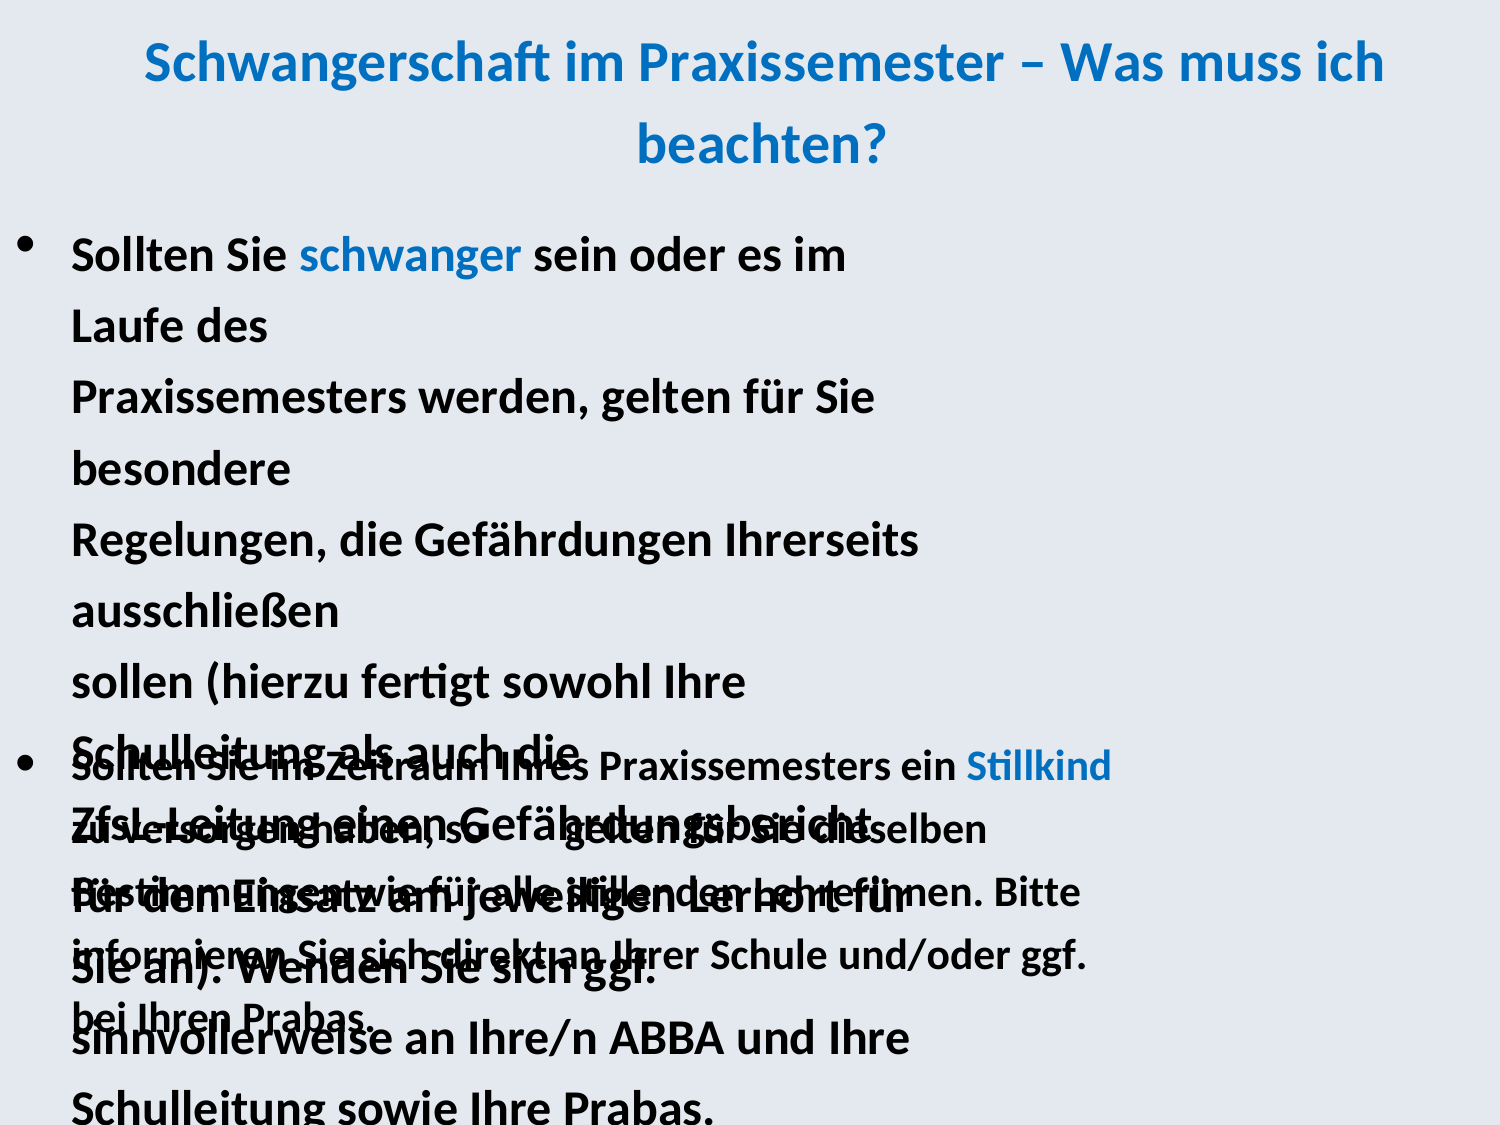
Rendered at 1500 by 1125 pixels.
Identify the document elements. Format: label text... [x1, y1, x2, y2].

text_box Bestimmungen wie für alle stillenden Lehrerinnen. Bitte informieren Sie sich direkt an Ihrer Schule und/oder ggf. bei Ihren Prabas. [69, 861, 1435, 1090]
text_box [0, 0, 1500, 1125]
text_box Schwangerschaft im Praxissemester – Was muss ich beachten? Sollten Sie schwanger sein oder es im Laufe des Praxissemesters werden, gelten für Sie besondere Regelungen, die Gefährdungen Ihrerseits ausschließen sollen (hierzu fertigt sowohl Ihre Schulleitung als auch die ZfsL-Leitung einen Gefährdungsbericht für den Einsatz am jeweiligen Lernort für Sie an). Wenden Sie sich ggf. sinnvollerweise an Ihre/n ABBA und Ihre Schulleitung sowie Ihre Prabas. [38, 34, 1500, 732]
text_box • [12, 731, 47, 795]
text_box zu versorgen haben, so [69, 798, 562, 861]
text_box [69, 637, 1425, 721]
text_box • [12, 213, 47, 277]
text_box gelten für Sie dieselben [562, 798, 1229, 861]
text_box Sollten Sie im Zeitraum Ihres Praxissemesters ein Stillkind [69, 735, 1472, 1050]
